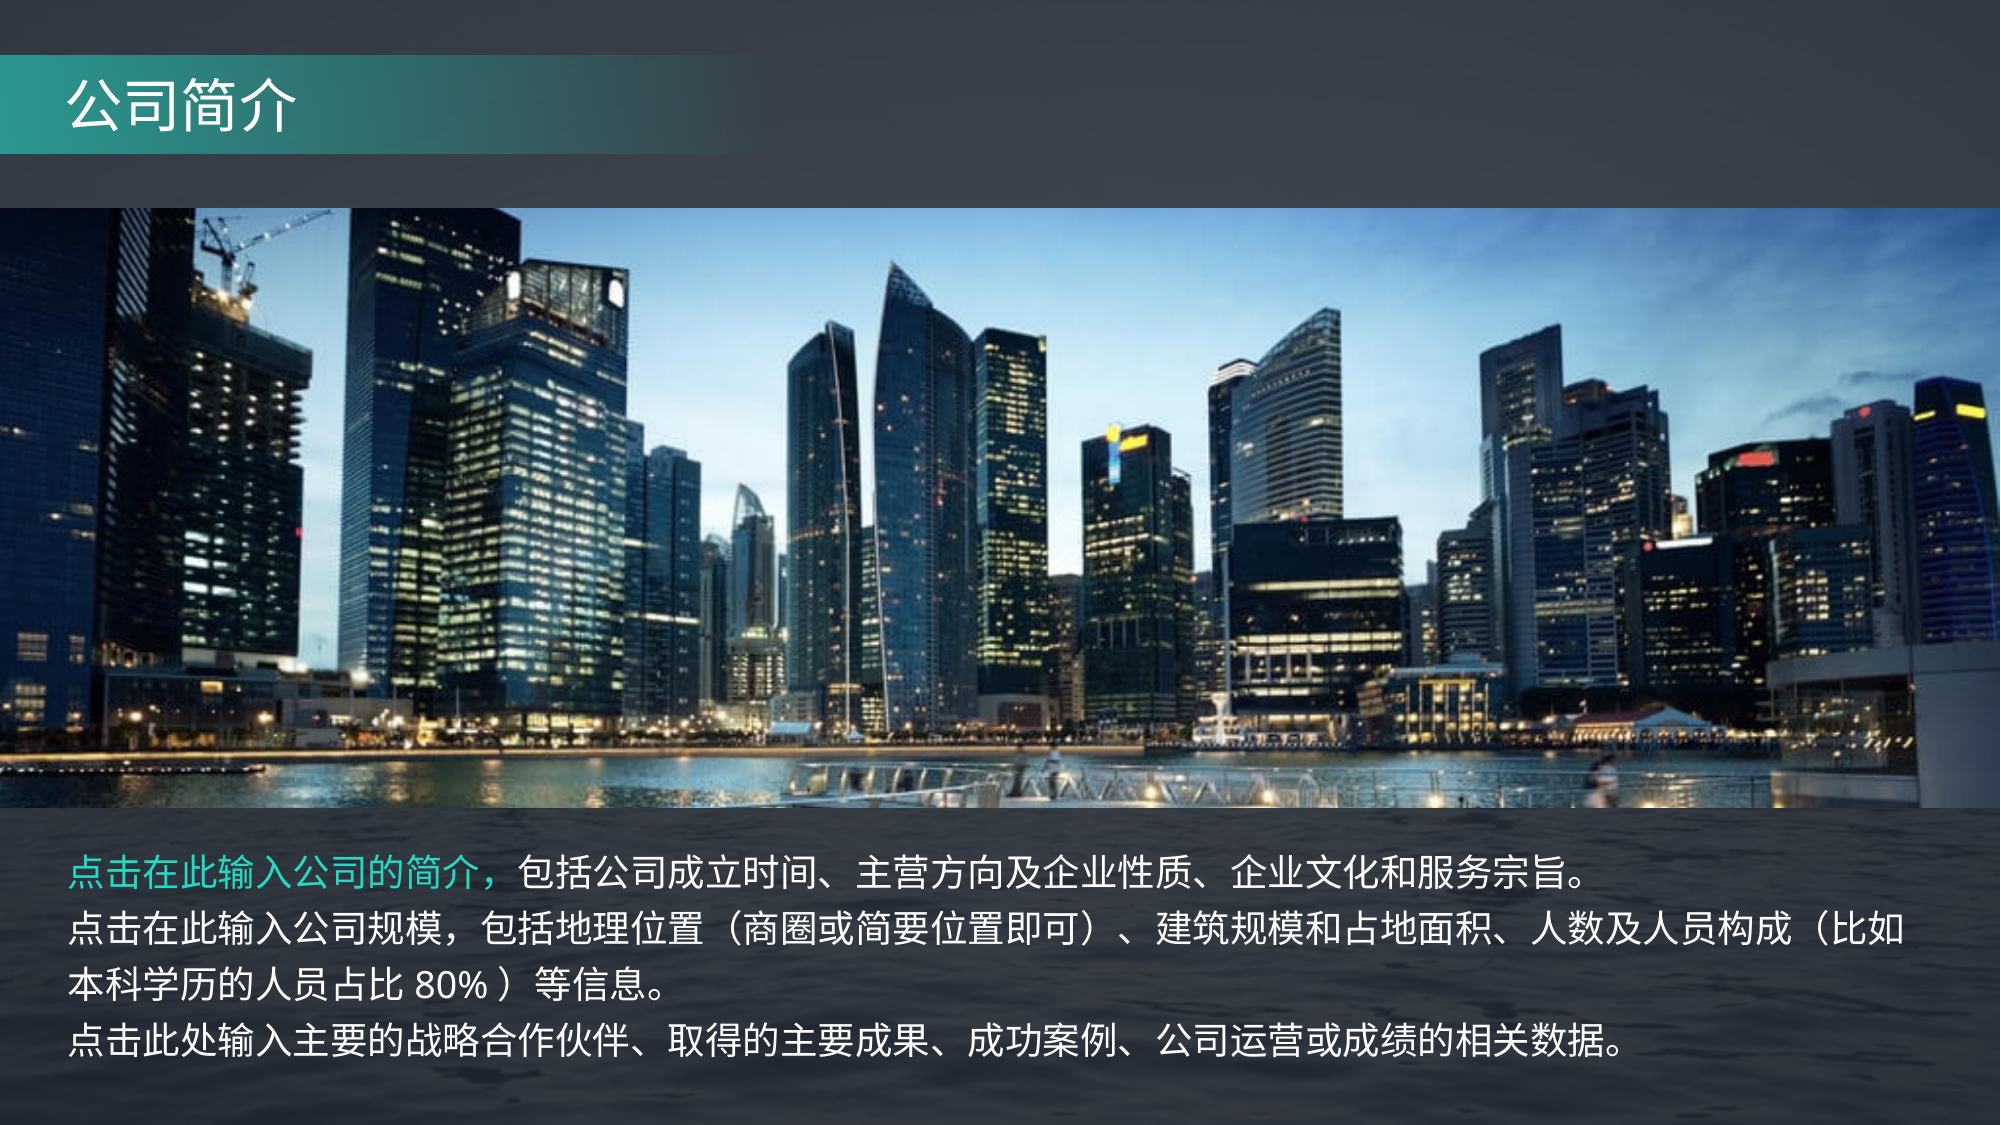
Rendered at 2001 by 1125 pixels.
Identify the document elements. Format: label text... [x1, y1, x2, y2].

text_box 点击在此输入公司的简介，包括公司成立时间、主营方向及企业性质、企业文化和服务宗旨。 点击在此输入公司规模，包括地理位置（商圈或简要位置即可）、建筑规模和占地面积、人数及人员构成（比如本科学历的人员占比80%）等信息。 点击此处输入主要的战略合作伙伴、取得的主要成果、成功案例、公司运营或成绩的相关数据。 [53, 830, 1947, 1070]
title 公司简介 [47, 61, 314, 148]
picture [0, 208, 2000, 808]
